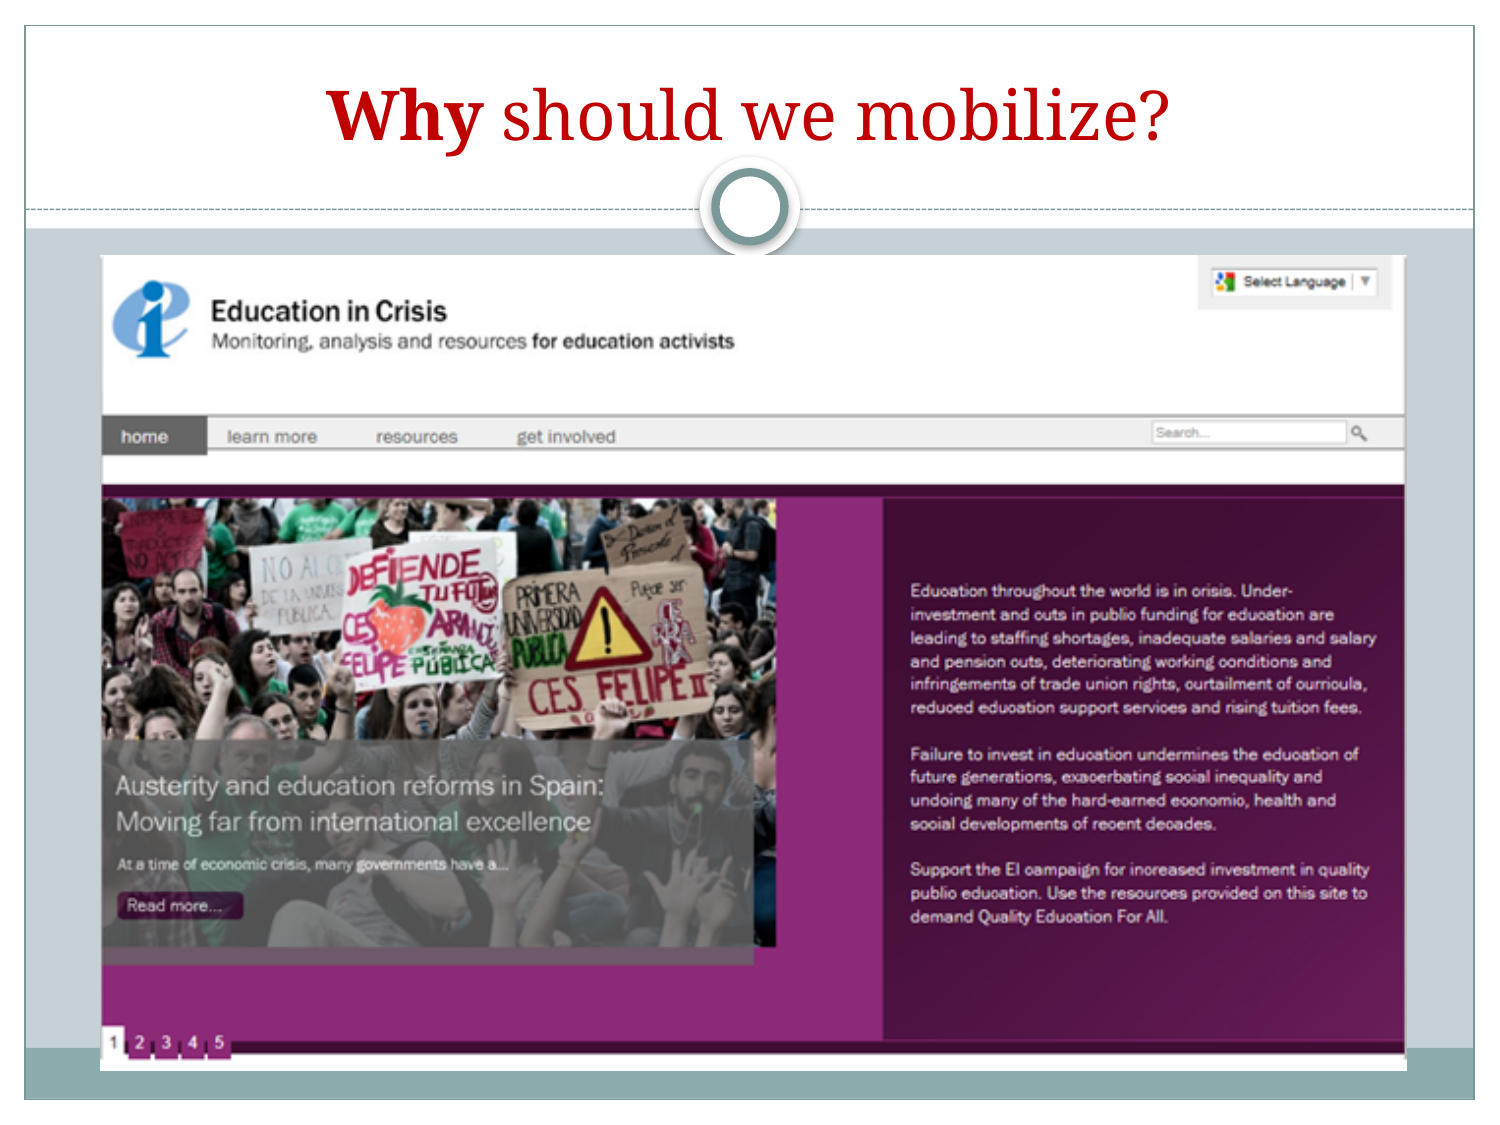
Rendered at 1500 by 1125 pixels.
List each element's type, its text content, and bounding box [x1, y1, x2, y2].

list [100, 255, 1407, 1071]
title Why should we mobilize? [49, 37, 1450, 162]
